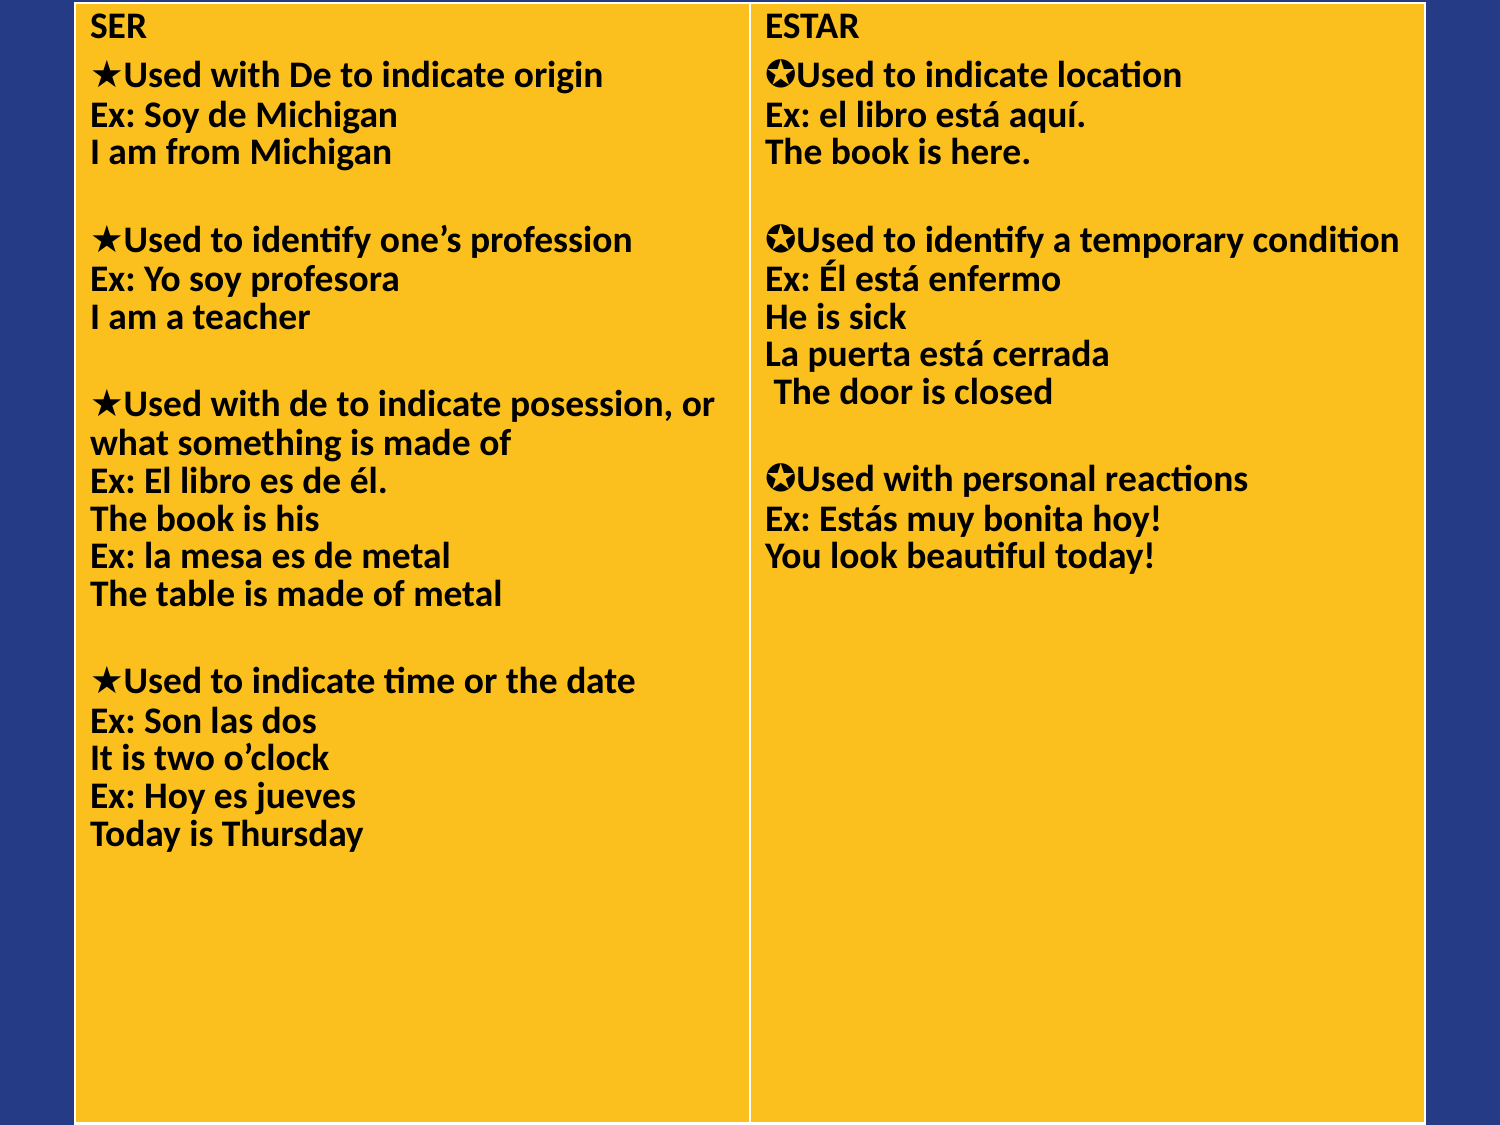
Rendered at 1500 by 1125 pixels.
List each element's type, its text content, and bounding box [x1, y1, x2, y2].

table_header SER ★Used with De to indicate origin Ex: Soy de Michigan I am from Michigan ★Used to identify one’s profession Ex: Yo soy profesora I am a teacher ★Used with de to indicate posession, or what something is made of Ex: El libro es de él. The book is his Ex: la mesa es de metal The table is made of metal ★Used to indicate time or the date Ex: Son las dos It is two o’clock Ex: Hoy es jueves Today is Thursday [76, 4, 749, 1122]
table_header ESTAR ✪Used to indicate location Ex: el libro está aquí. The book is here. ✪Used to identify a temporary condition Ex: Él está enfermo He is sick La puerta está cerrada The door is closed ✪Used with personal reactions Ex: Estás muy bonita hoy! You look beautiful today! [751, 4, 1424, 1122]
